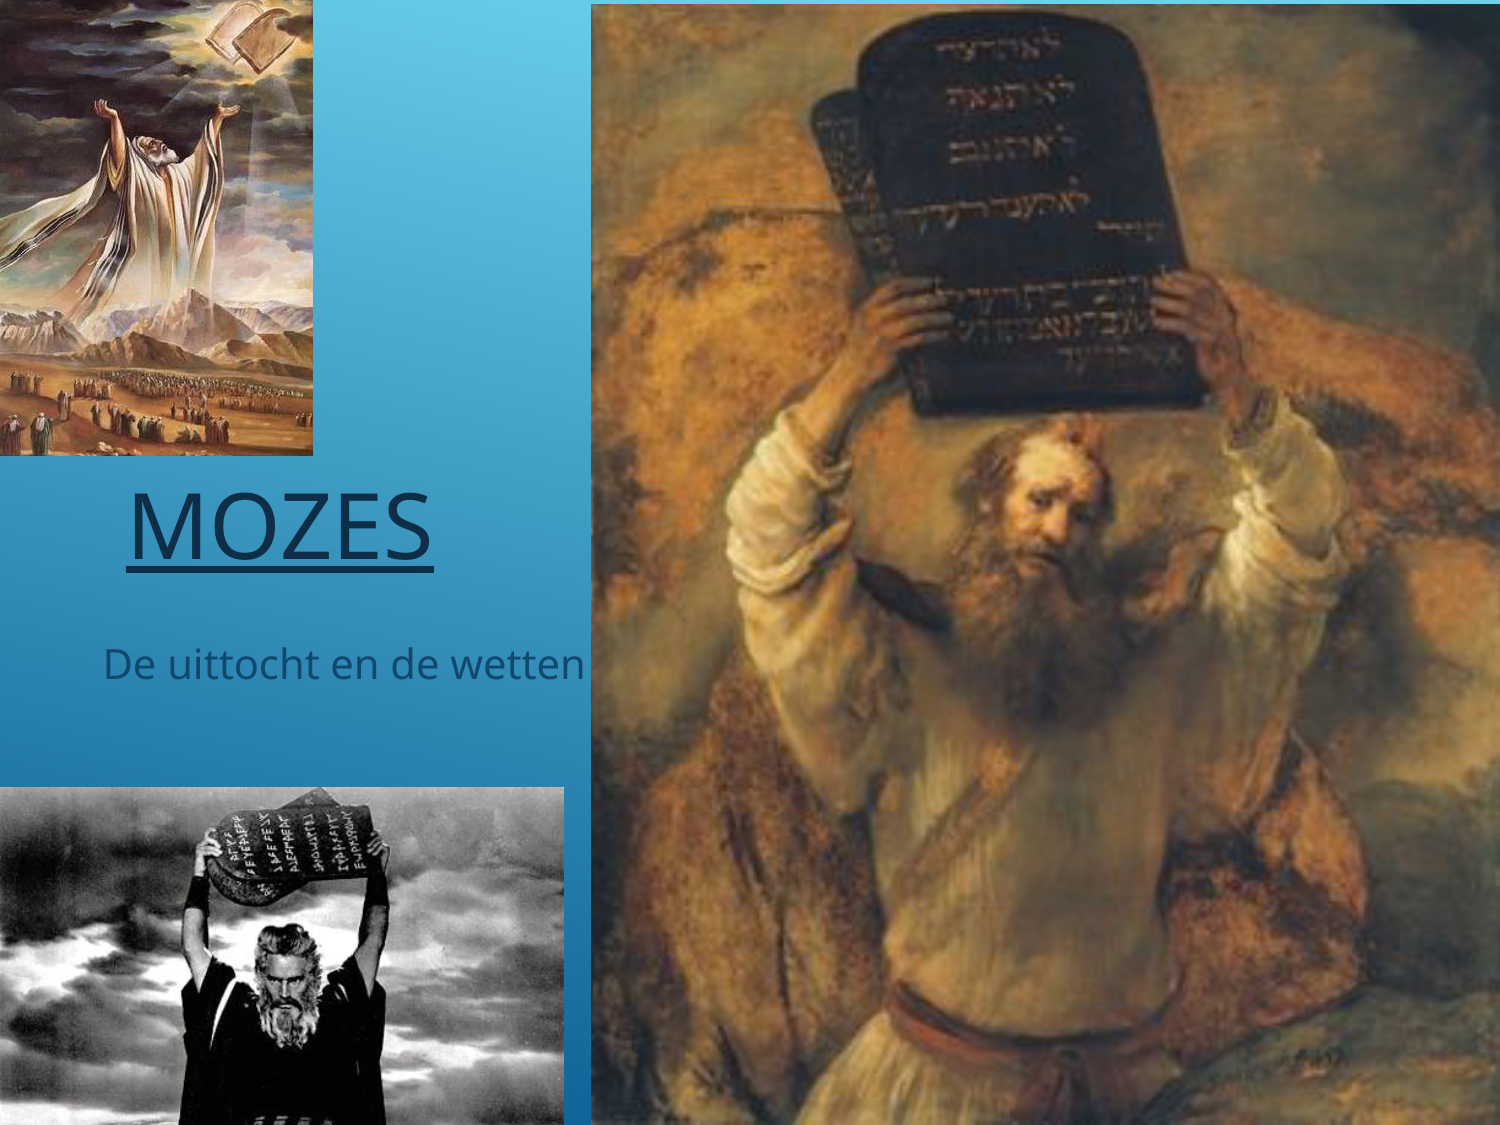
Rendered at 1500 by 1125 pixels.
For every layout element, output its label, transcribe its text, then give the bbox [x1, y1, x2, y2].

picture [0, 0, 314, 457]
picture [0, 787, 564, 1125]
title Mozes [87, 87, 591, 600]
picture [591, 3, 1500, 1125]
subtitle De uittocht en de wetten [87, 630, 591, 945]
